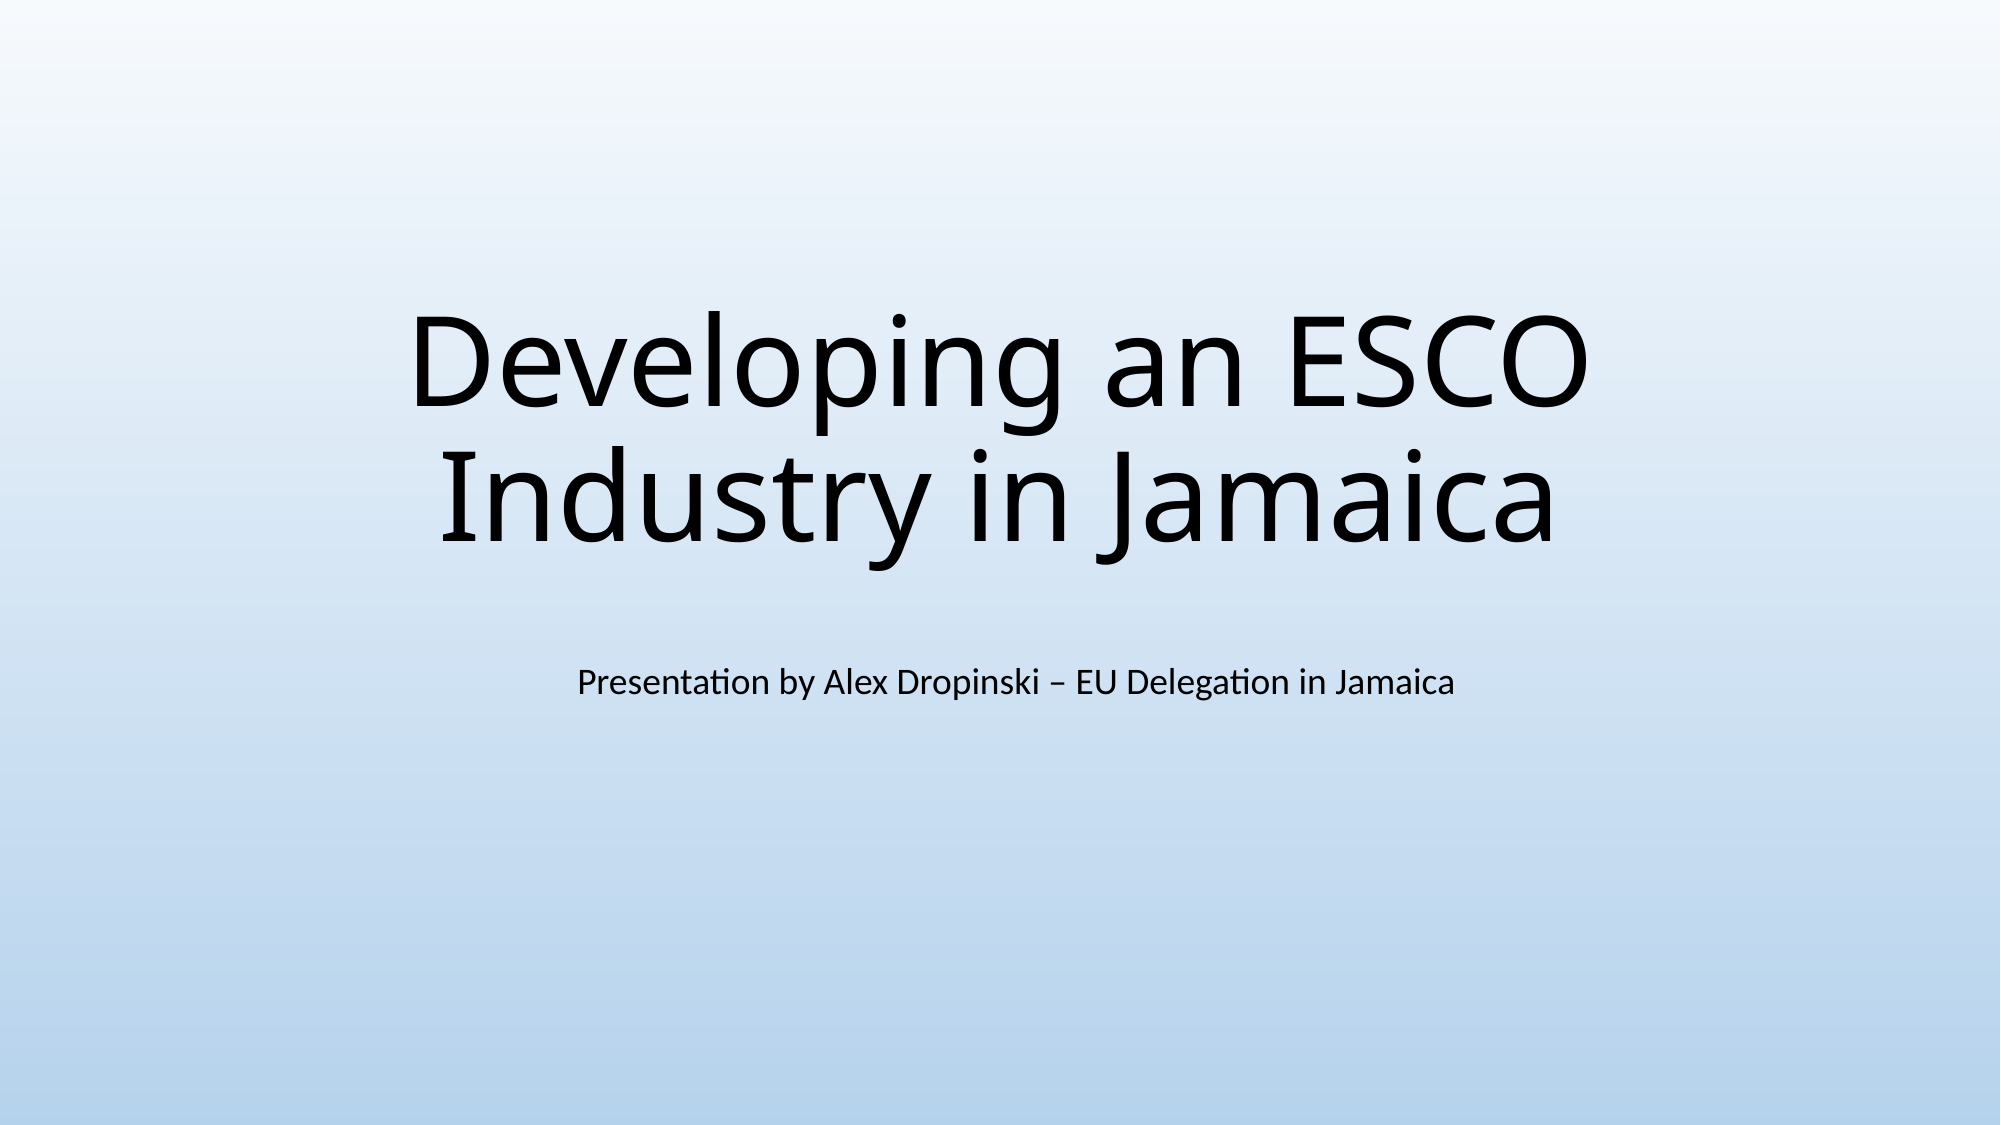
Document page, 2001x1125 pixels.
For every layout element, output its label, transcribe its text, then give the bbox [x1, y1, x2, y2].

title Developing an ESCO Industry in Jamaica [249, 184, 1750, 576]
text_box Presentation by Alex Dropinski – EU Delegation in Jamaica [358, 649, 1675, 710]
